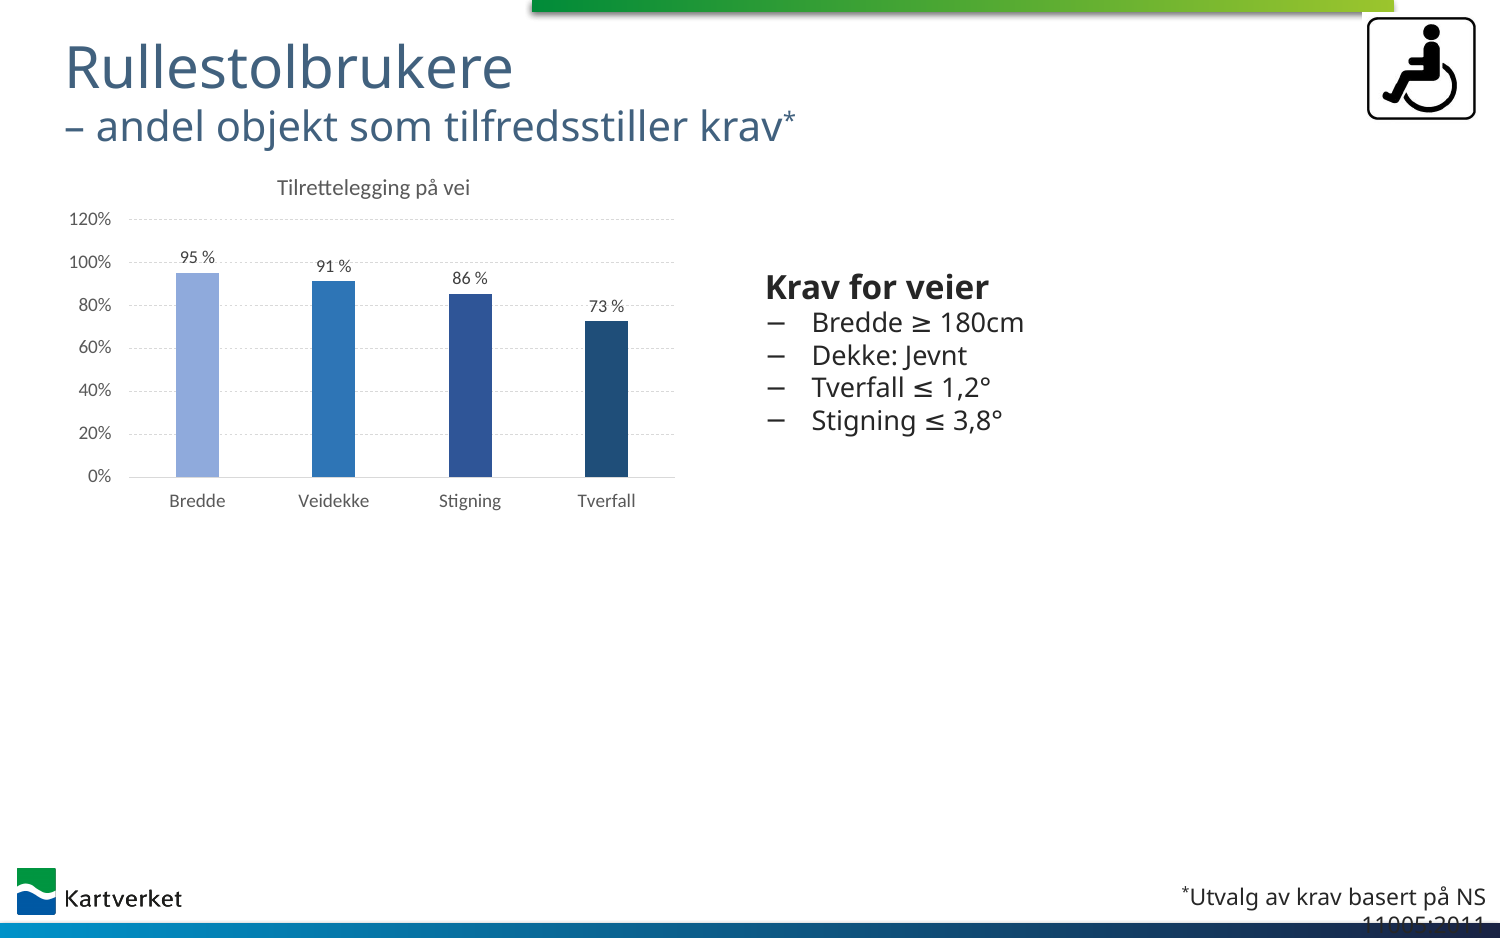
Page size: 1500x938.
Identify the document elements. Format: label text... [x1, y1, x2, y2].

text_box *Utvalg av krav basert på NS 11005:2011 [1068, 873, 1500, 938]
picture [1362, 12, 1481, 126]
text_box Krav for veier Bredde ≥ 180cm Dekke: Jevnt Tverfall ≤ 1,2° Stigning ≤ 3,8° [750, 258, 1234, 444]
picture [62, 166, 686, 519]
text_box Rullestolbrukere – andel objekt som tilfredsstiller krav* [49, 25, 1431, 158]
